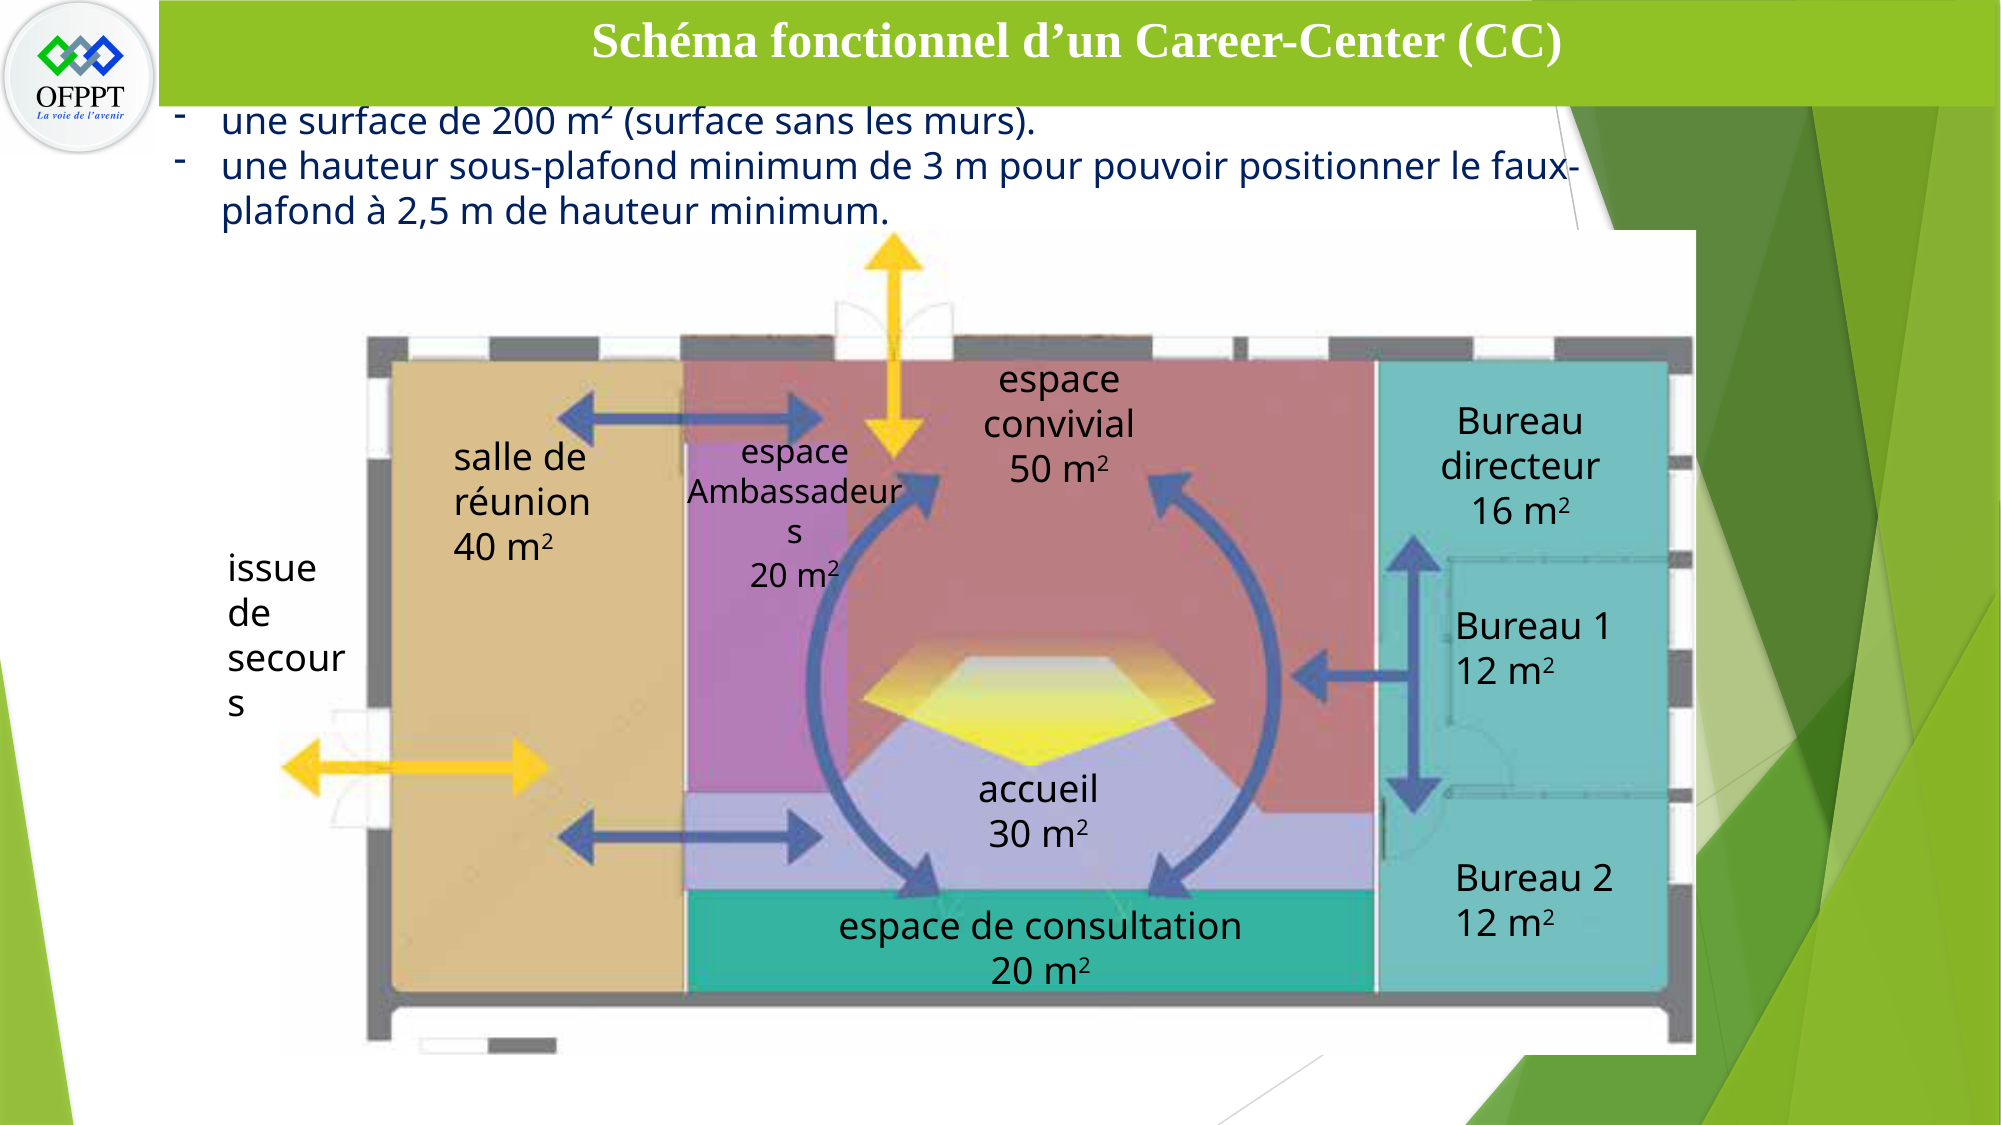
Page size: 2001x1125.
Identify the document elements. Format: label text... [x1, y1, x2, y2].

picture [0, 0, 158, 156]
text_box une surface de 200 m² (surface sans les murs). une hauteur sous-plafond minimum de 3 m pour pouvoir positionner le faux-plafond à 2,5 m de hauteur minimum. [159, 107, 1701, 284]
picture [278, 230, 1697, 1055]
text_box issue de secours [212, 536, 273, 732]
text_box Schéma fonctionnel d’un Career-Center (CC) [159, 0, 1996, 107]
